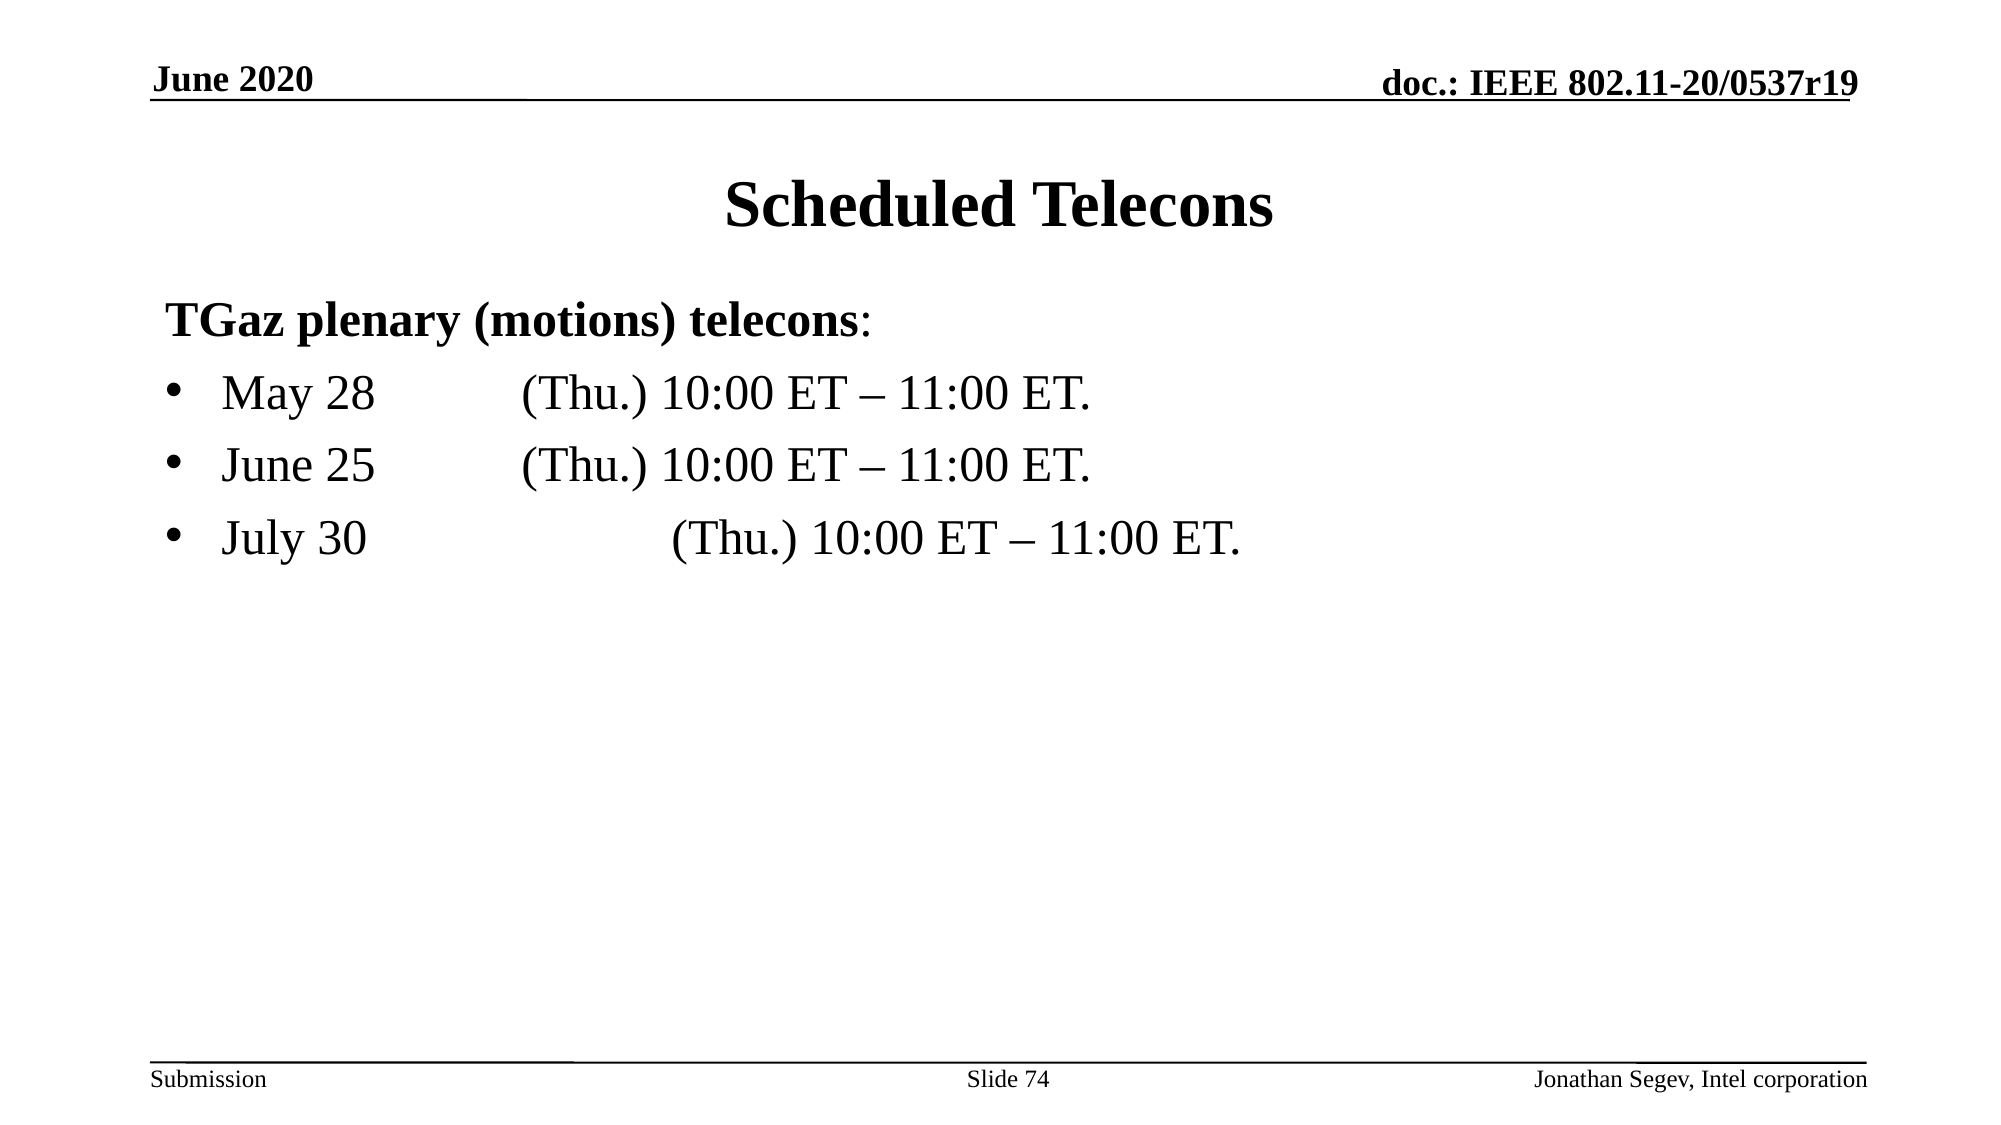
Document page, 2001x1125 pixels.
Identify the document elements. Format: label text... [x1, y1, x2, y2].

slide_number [152, 54, 563, 100]
slide_number Slide 74 [950, 1061, 1067, 1123]
title Scheduled Telecons [149, 112, 1850, 278]
list TGaz plenary (motions) telecons: May 28 (Thu.) 10:00 ET – 11:00 ET. June 25 (Thu.) 10:00 ET – 11:00 ET. July 30 (Thu.) 10:00 ET – 11:00 ET. [149, 278, 1850, 670]
footer Jonathan Segev, Intel corporation [1171, 1061, 1869, 1093]
